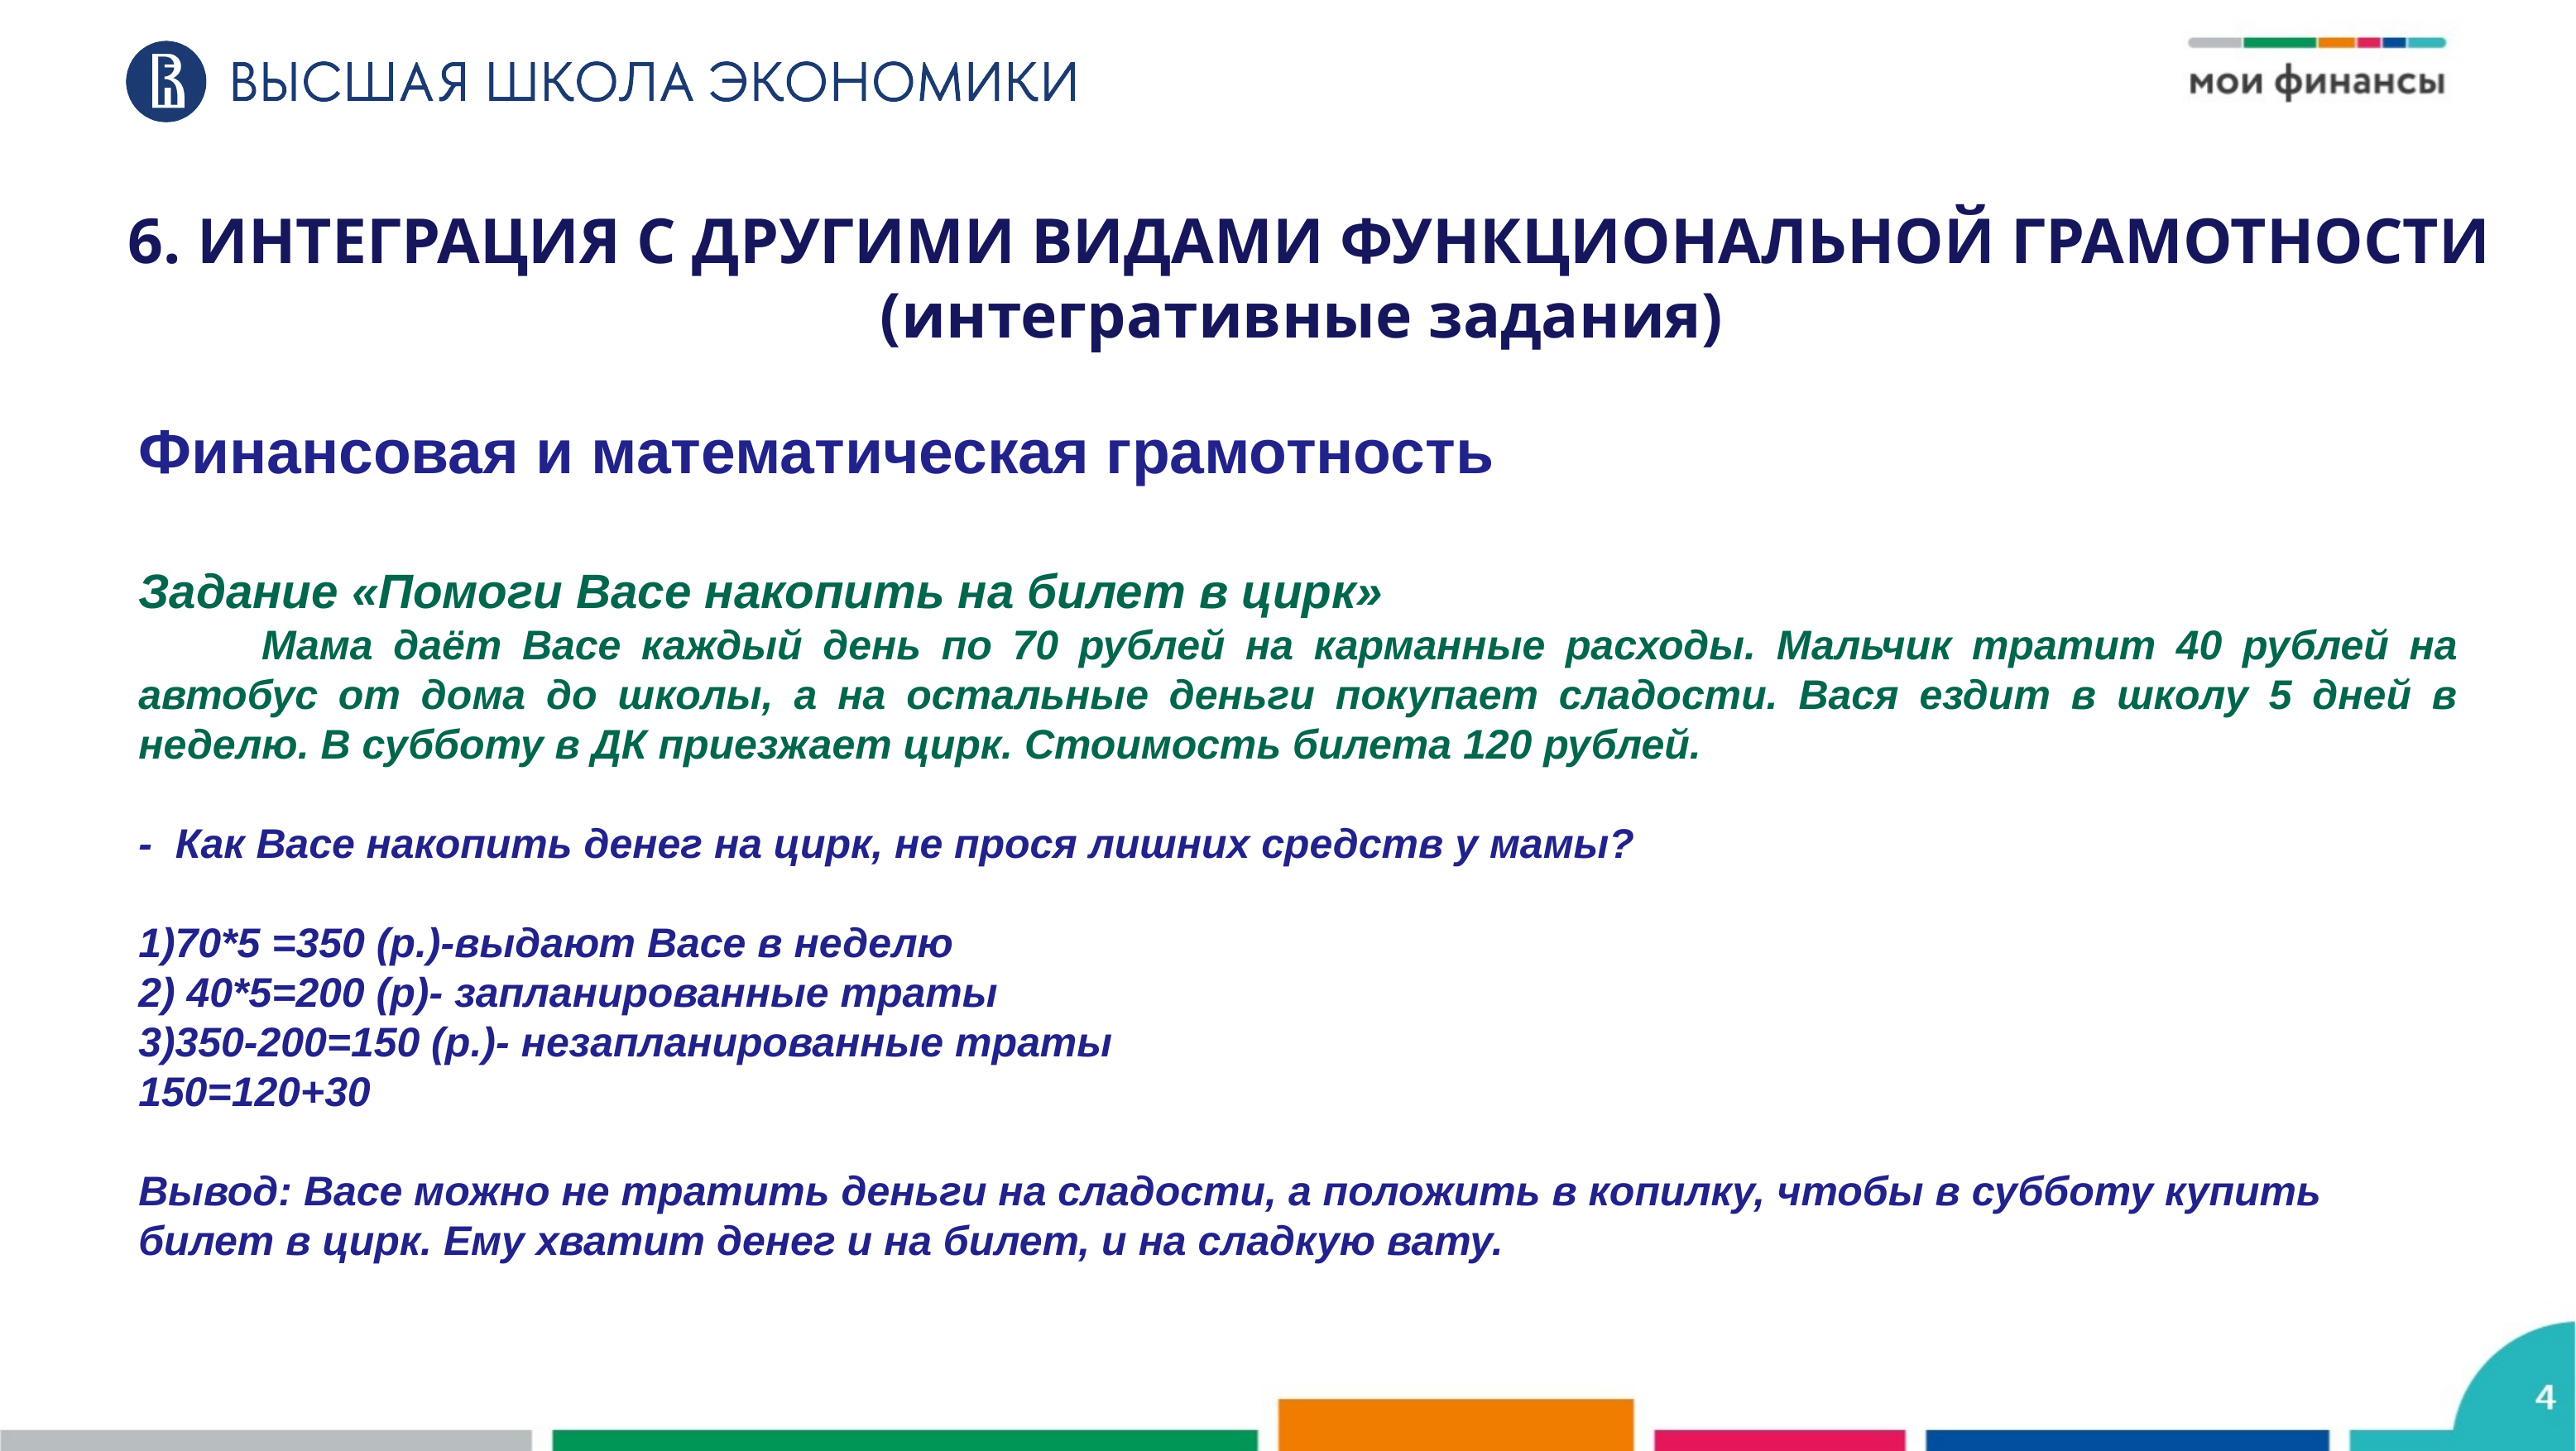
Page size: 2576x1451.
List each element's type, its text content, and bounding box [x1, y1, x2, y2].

picture [0, 0, 2576, 1451]
slide_number [2470, 1365, 2576, 1430]
text_box 6. ИНТЕГРАЦИЯ С ДРУГИМИ ВИДАМИ ФУНКЦИОНАЛЬНОЙ ГРАМОТНОСТИ (интегративные задания) [44, 192, 2576, 435]
text_box Финансовая и математическая грамотность Задание «Помоги Васе накопить на билет в цирк» Мама даёт Васе каждый день по 70 рублей на карманные расходы. Мальчик тратит 40 рублей на автобус от дома до школы, а на остальные деньги покупает сладости. Вася ездит в школу 5 дней в неделю. В субботу в ДК приезжает цирк. Стоимость билета 120 рублей. - Как Васе накопить денег на цирк, не прося лишних средств у мамы? 1)70*5 =350 (р.)-выдают Васе в неделю 2) 40*5=200 (р)- запланированные траты 3)350-200=150 (р.)- незапланированные траты 150=120+30 Вывод: Васе можно не тратить деньги на сладости, а положить в копилку, чтобы в субботу купить билет в цирк. Ему хватит денег и на билет, и на сладкую вату. [126, 405, 2471, 1239]
